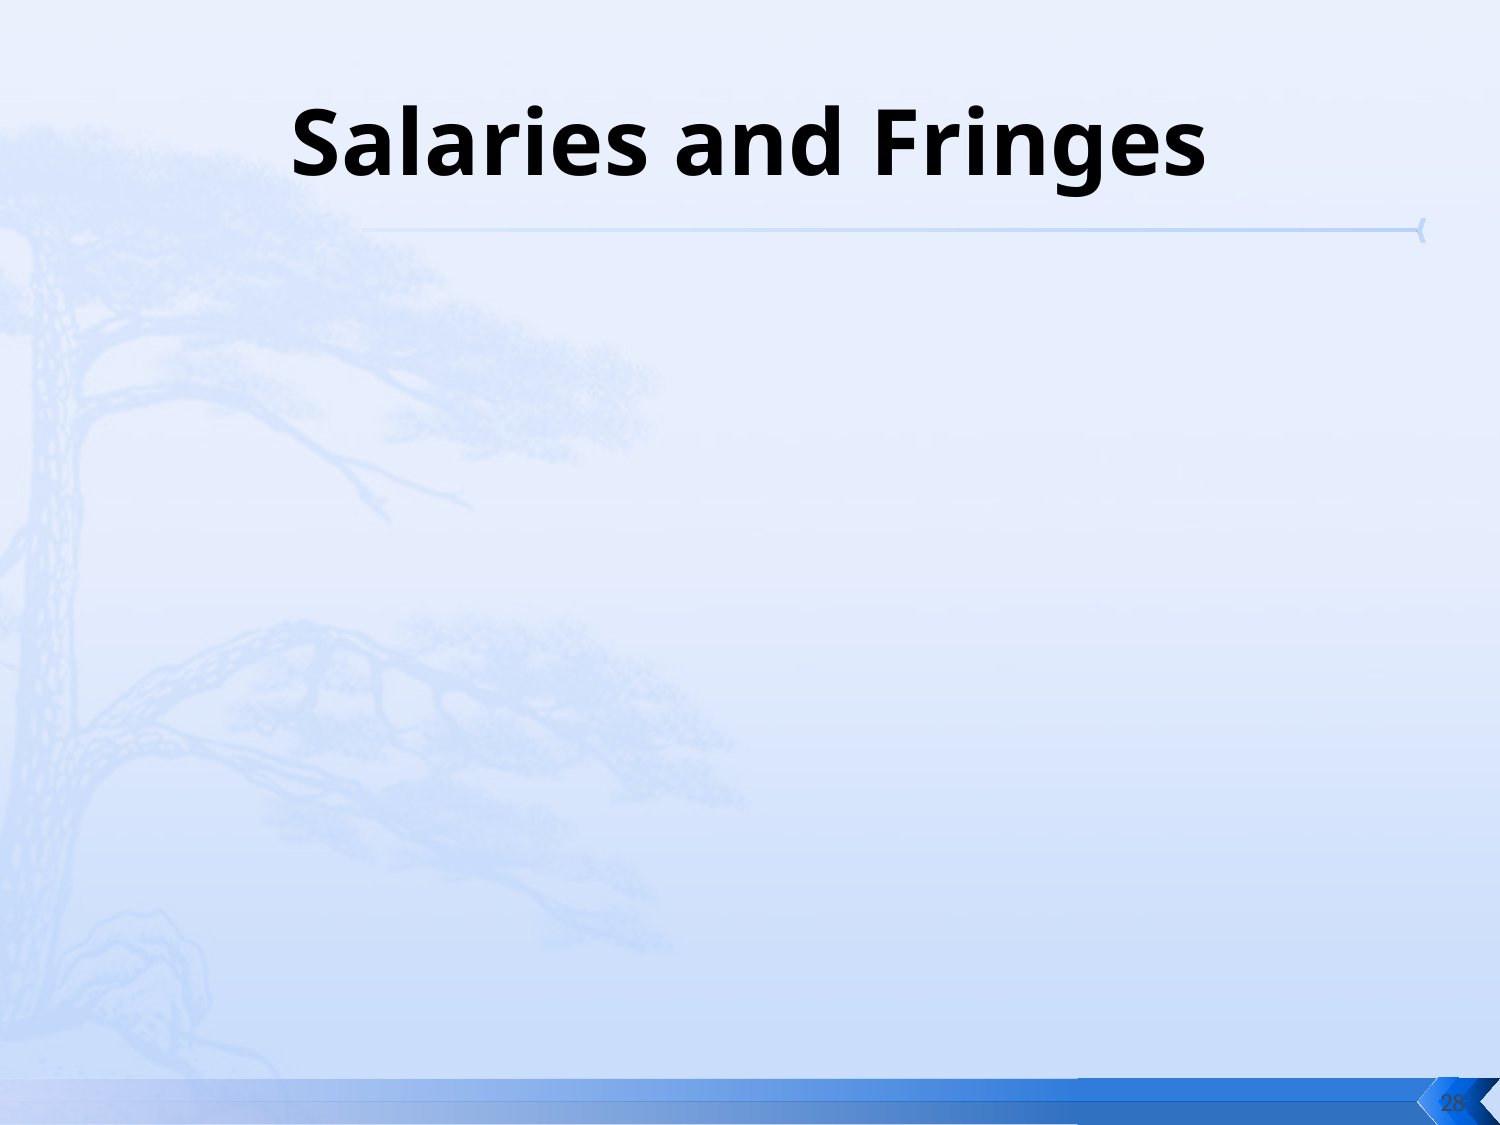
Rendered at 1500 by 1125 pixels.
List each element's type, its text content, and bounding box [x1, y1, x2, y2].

slide_number 28 [1406, 1077, 1500, 1125]
title Salaries and Fringes [75, 45, 1425, 233]
